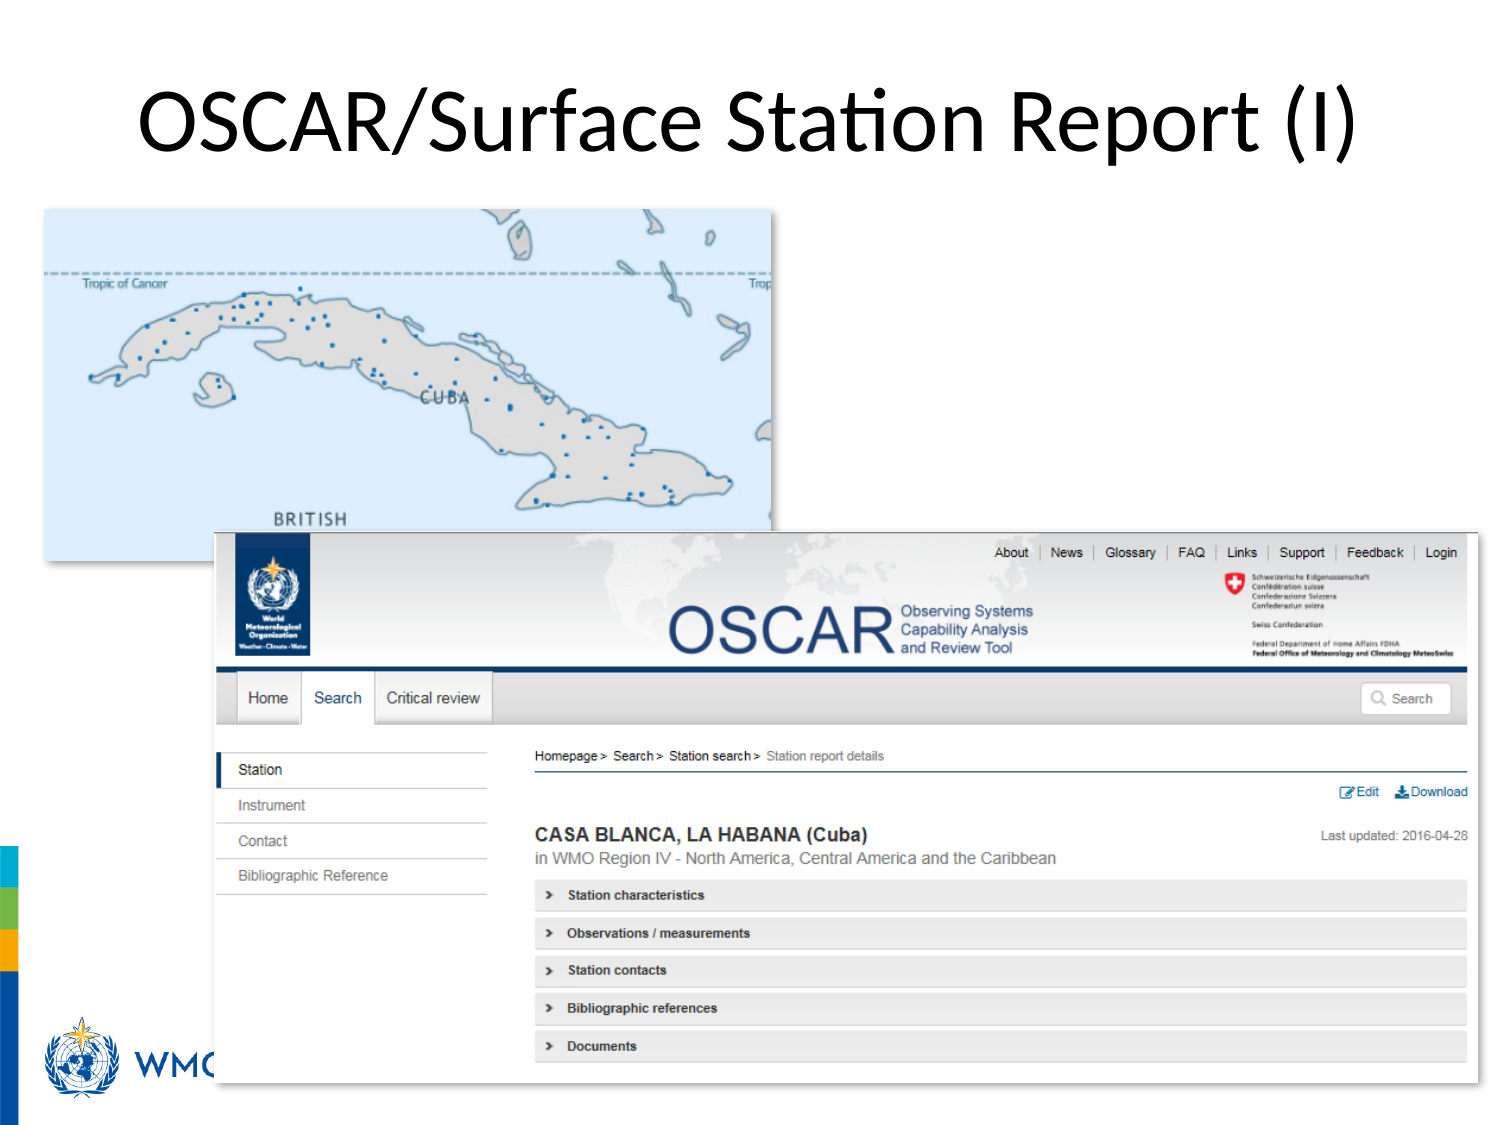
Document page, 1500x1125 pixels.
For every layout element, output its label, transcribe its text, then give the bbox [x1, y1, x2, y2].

picture [0, 209, 1478, 1125]
title OSCAR/Surface Station Report (I) [75, 45, 1425, 186]
